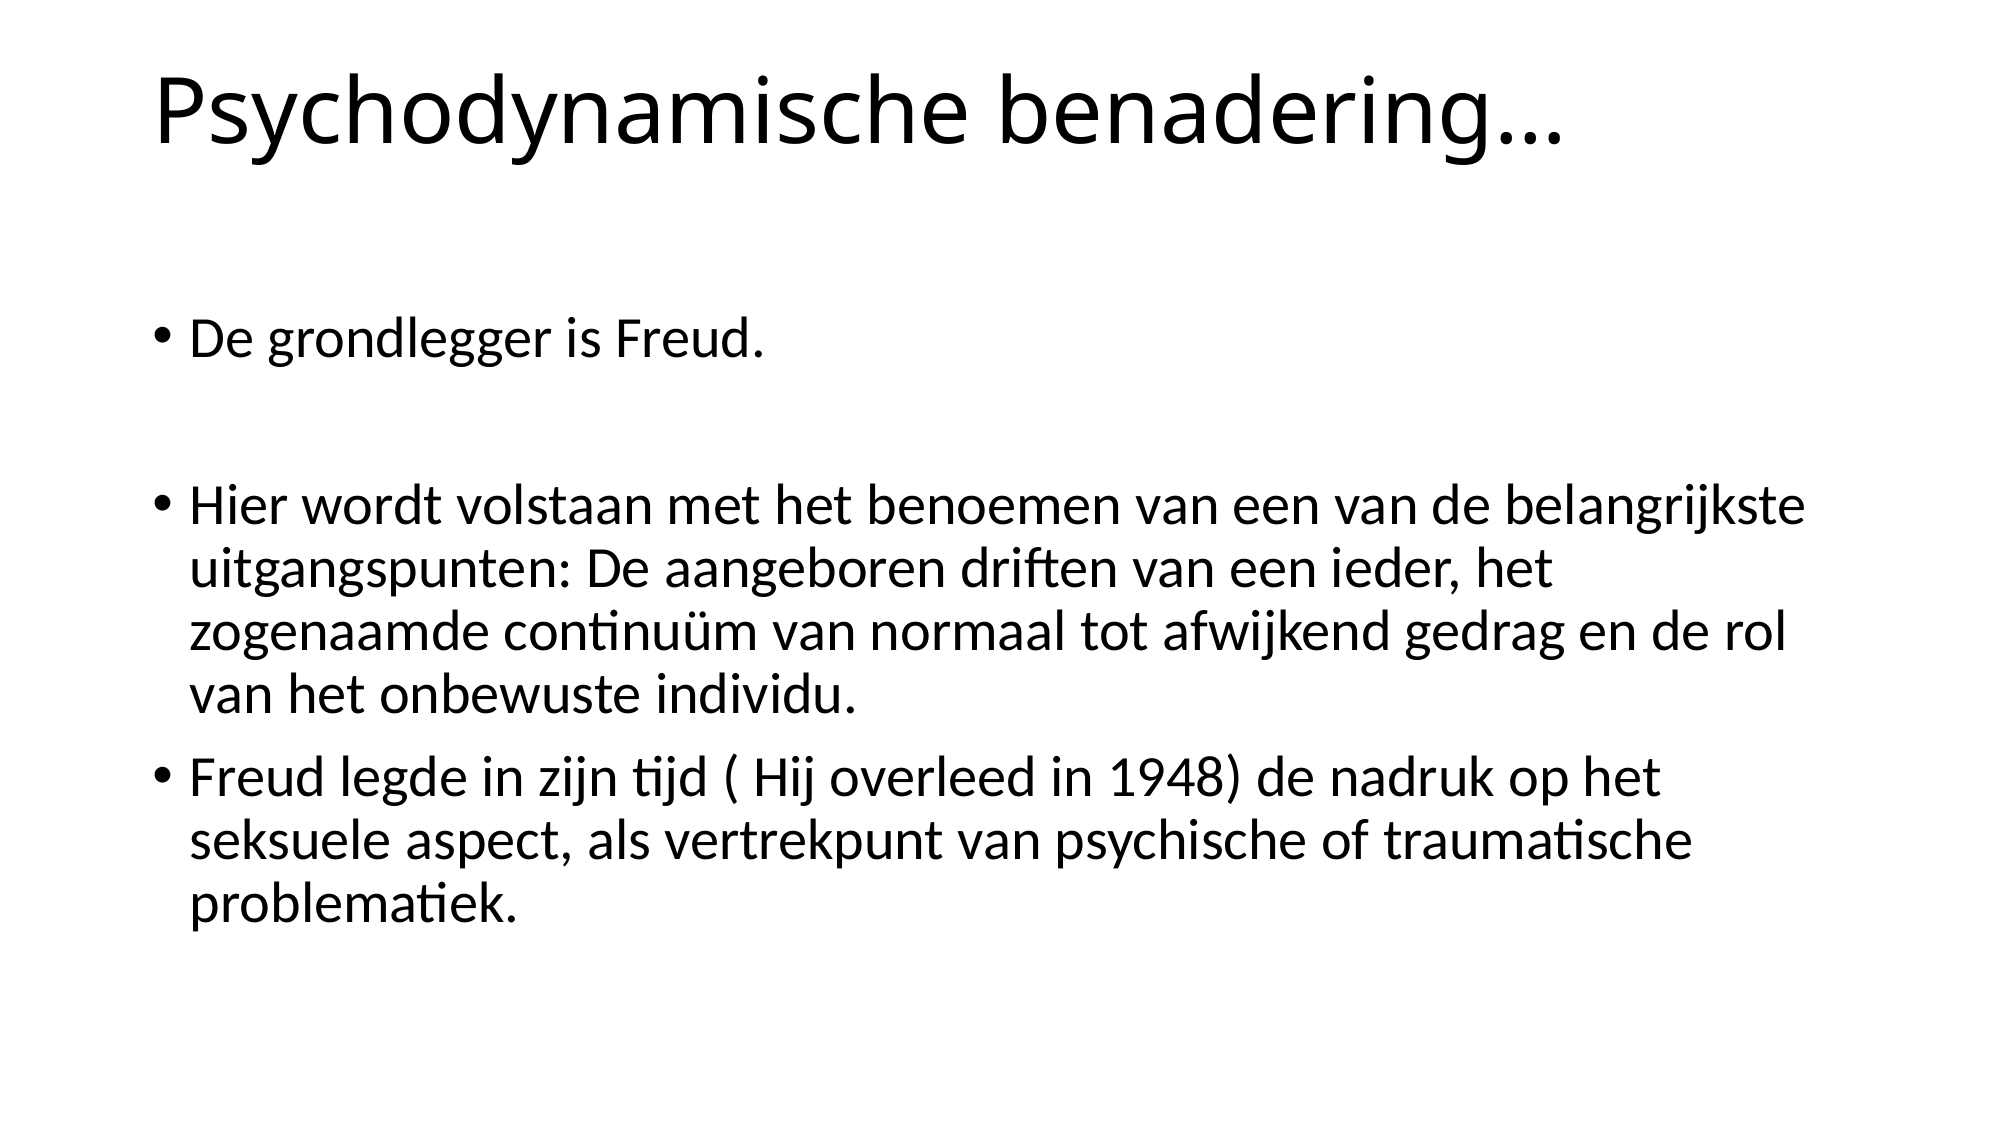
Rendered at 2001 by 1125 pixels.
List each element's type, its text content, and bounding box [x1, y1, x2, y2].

list De grondlegger is Freud. Hier wordt volstaan met het benoemen van een van de belangrijkste uitgangspunten: De aangeboren driften van een ieder, het zogenaamde continuüm van normaal tot afwijkend gedrag en de rol van het onbewuste individu. Freud legde in zijn tijd ( Hij overleed in 1948) de nadruk op het seksuele aspect, als vertrekpunt van psychische of traumatische problematiek. [137, 299, 1863, 1014]
title Psychodynamische benadering… [137, 59, 1863, 278]
